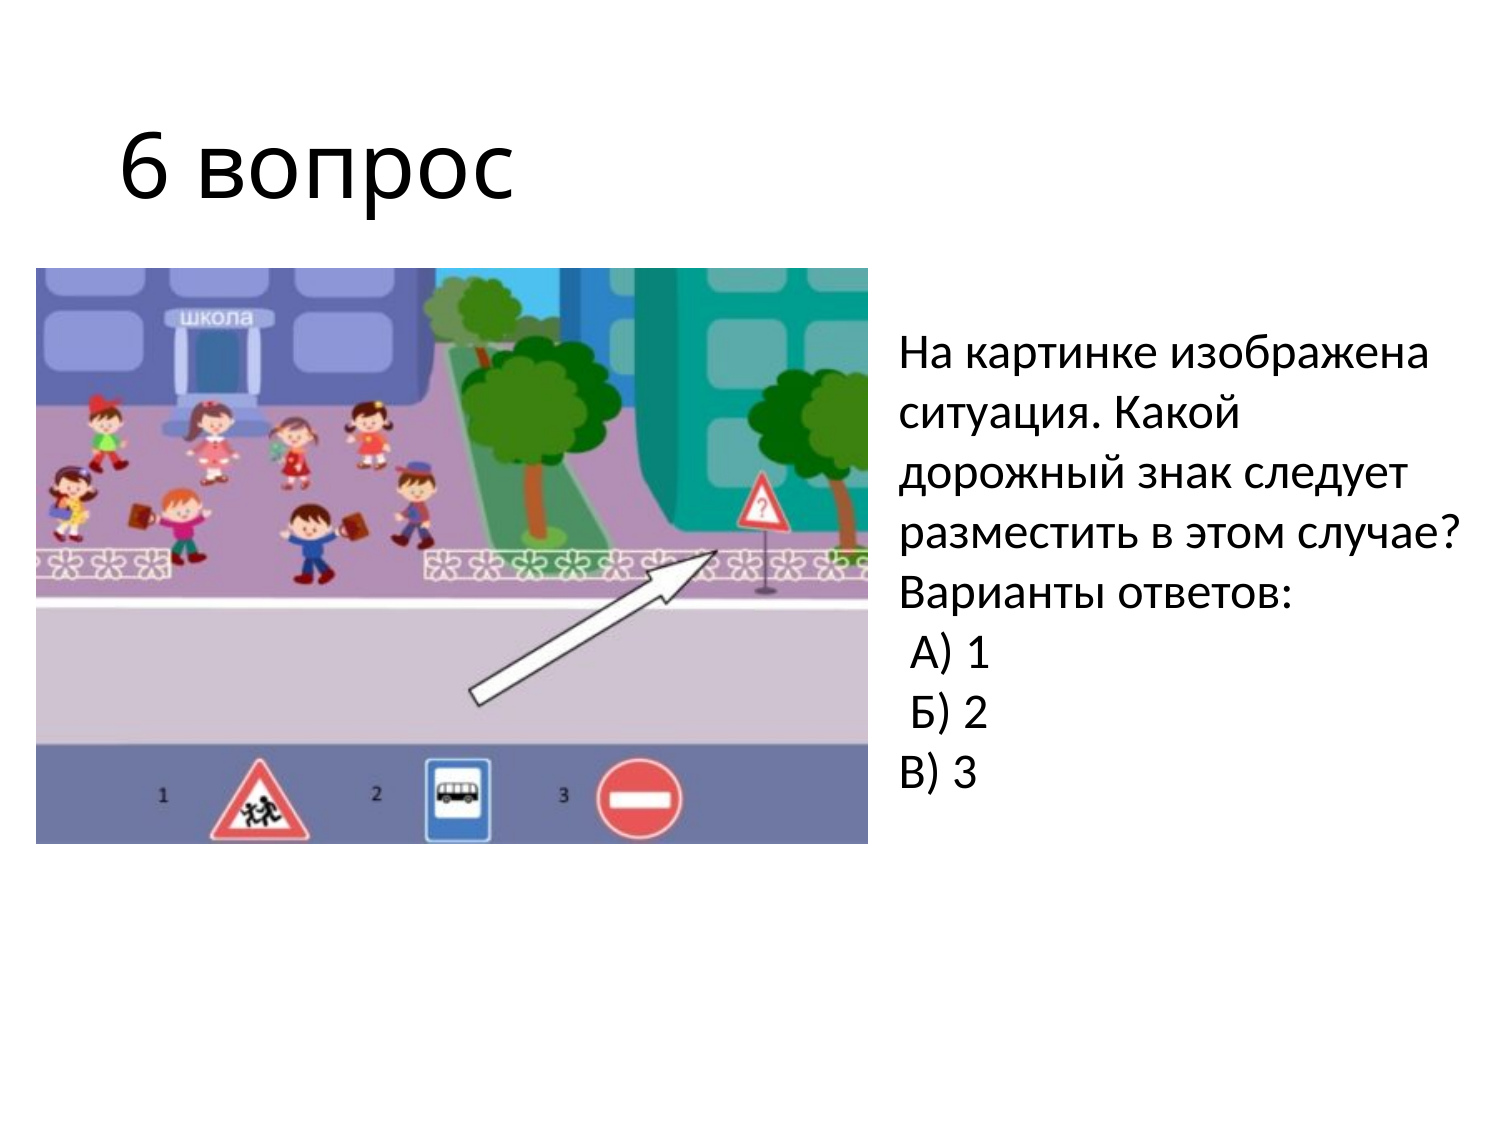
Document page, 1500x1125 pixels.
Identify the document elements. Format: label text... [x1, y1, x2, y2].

picture [36, 268, 868, 844]
text_box На картинке изображена ситуация. Какой дорожный знак следует разместить в этом случае? Варианты ответов: А) 1 Б) 2 В) 3 [883, 311, 1482, 806]
title 6 вопрос [103, 59, 1397, 278]
